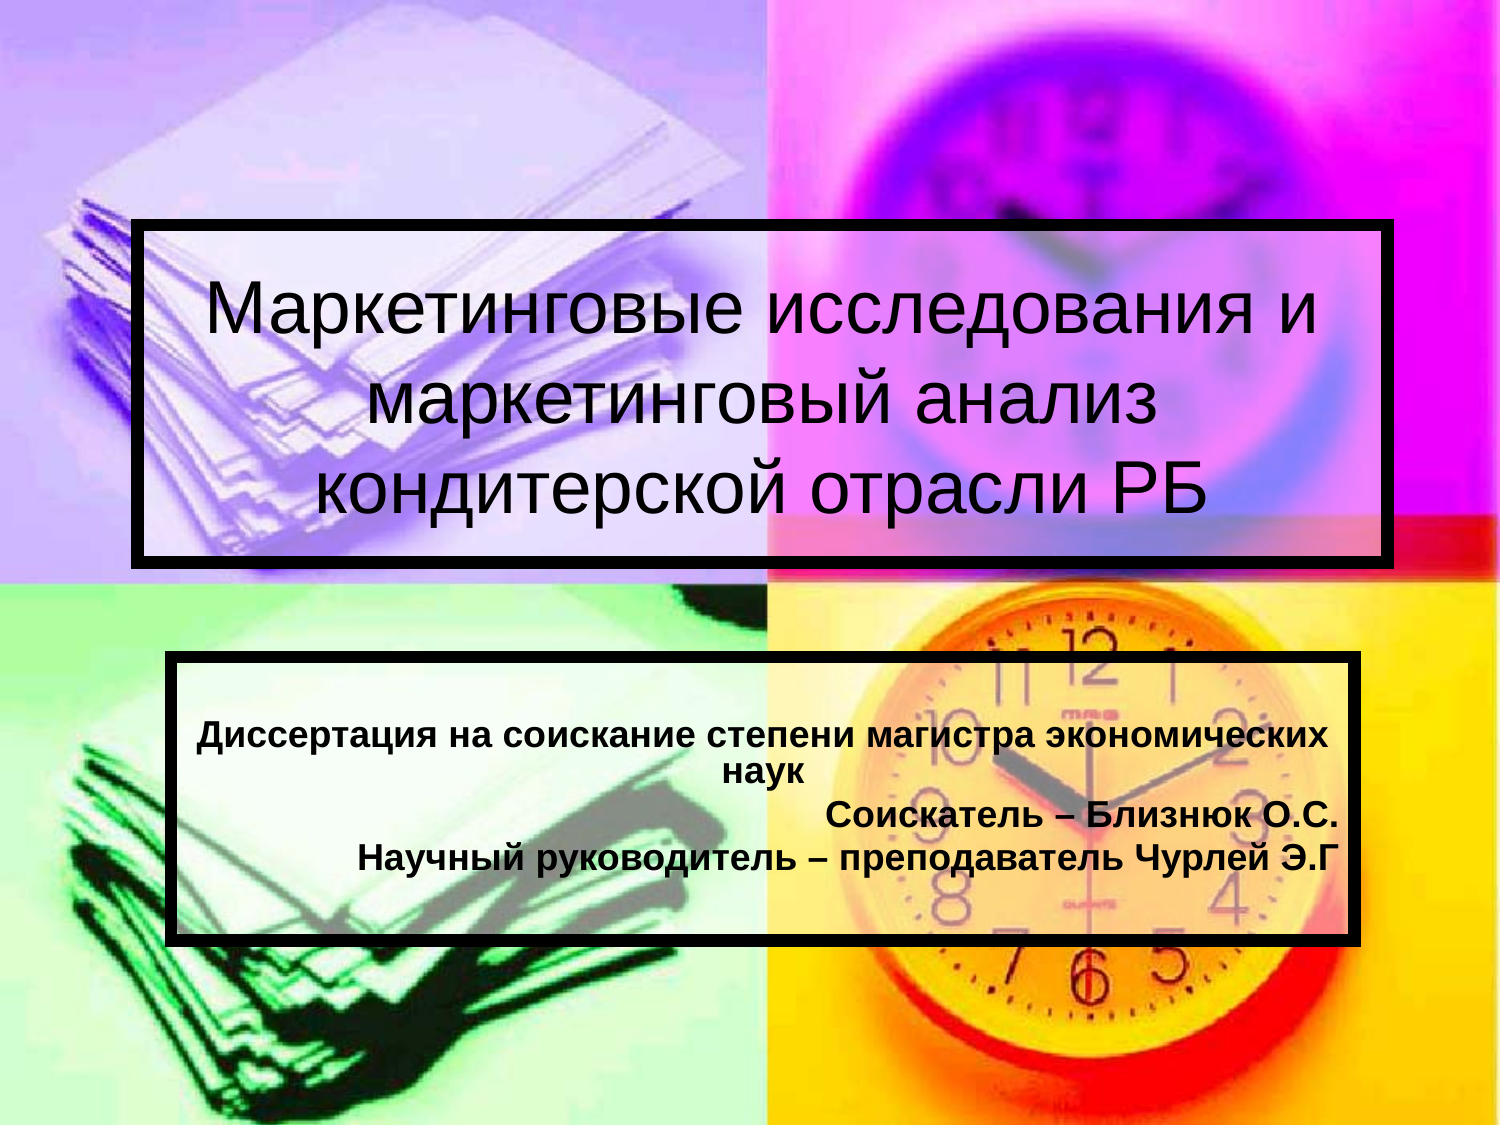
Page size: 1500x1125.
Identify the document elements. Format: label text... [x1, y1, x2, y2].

subtitle Диссертация на соискание степени магистра экономических наук Соискатель – Близнюк О.С. Научный руководитель – преподаватель Чурлей Э.Г [165, 651, 1361, 947]
title Маркетинговые исследования и маркетинговый анализ кондитерской отрасли РБ [131, 219, 1394, 569]
picture [0, 0, 1500, 1125]
